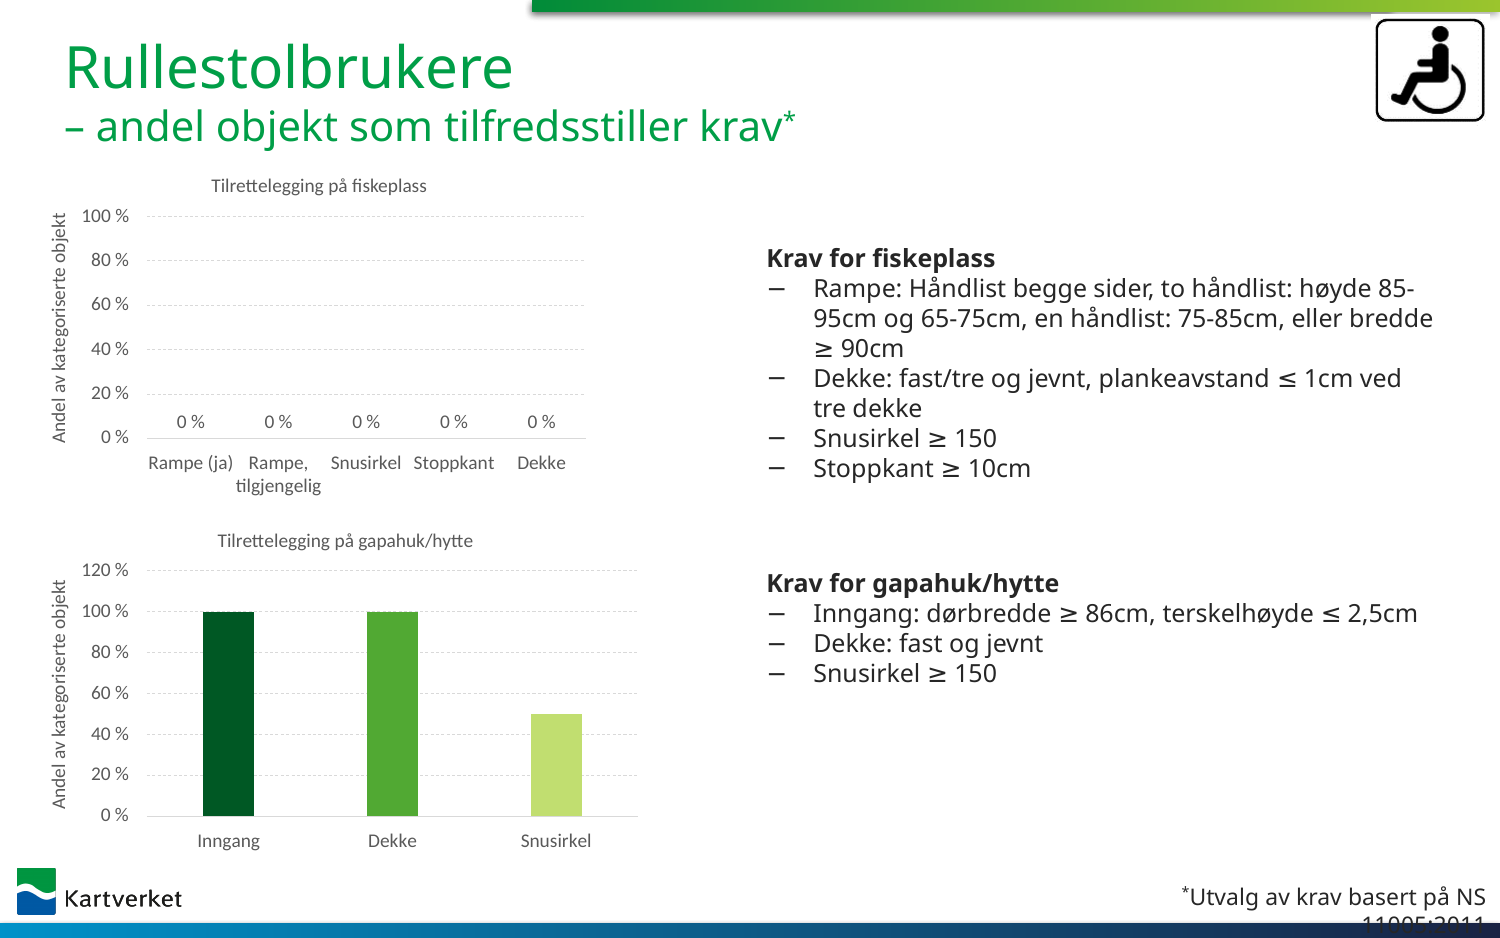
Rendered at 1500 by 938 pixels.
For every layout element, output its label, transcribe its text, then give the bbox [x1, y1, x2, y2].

text_box Rullestolbrukere – andel objekt som tilfredsstiller krav* [49, 29, 1431, 158]
picture [41, 166, 597, 505]
picture [41, 520, 650, 859]
text_box Krav for gapahuk/hytte Inngang: dørbredde ≥ 86cm, terskelhøyde ≤ 2,5cm Dekke: fast og jevnt Snusirkel ≥ 150 [751, 560, 1452, 695]
text_box *Utvalg av krav basert på NS 11005:2011 [1068, 873, 1500, 938]
picture [1371, 13, 1491, 127]
text_box Krav for fiskeplass Rampe: Håndlist begge sider, to håndlist: høyde 85-95cm og 65-75cm, en håndlist: 75-85cm, eller bredde ≥ 90cm Dekke: fast/tre og jevnt, plankeavstand ≤ 1cm ved tre dekke Snusirkel ≥ 150 Stoppkant ≥ 10cm [751, 235, 1452, 490]
